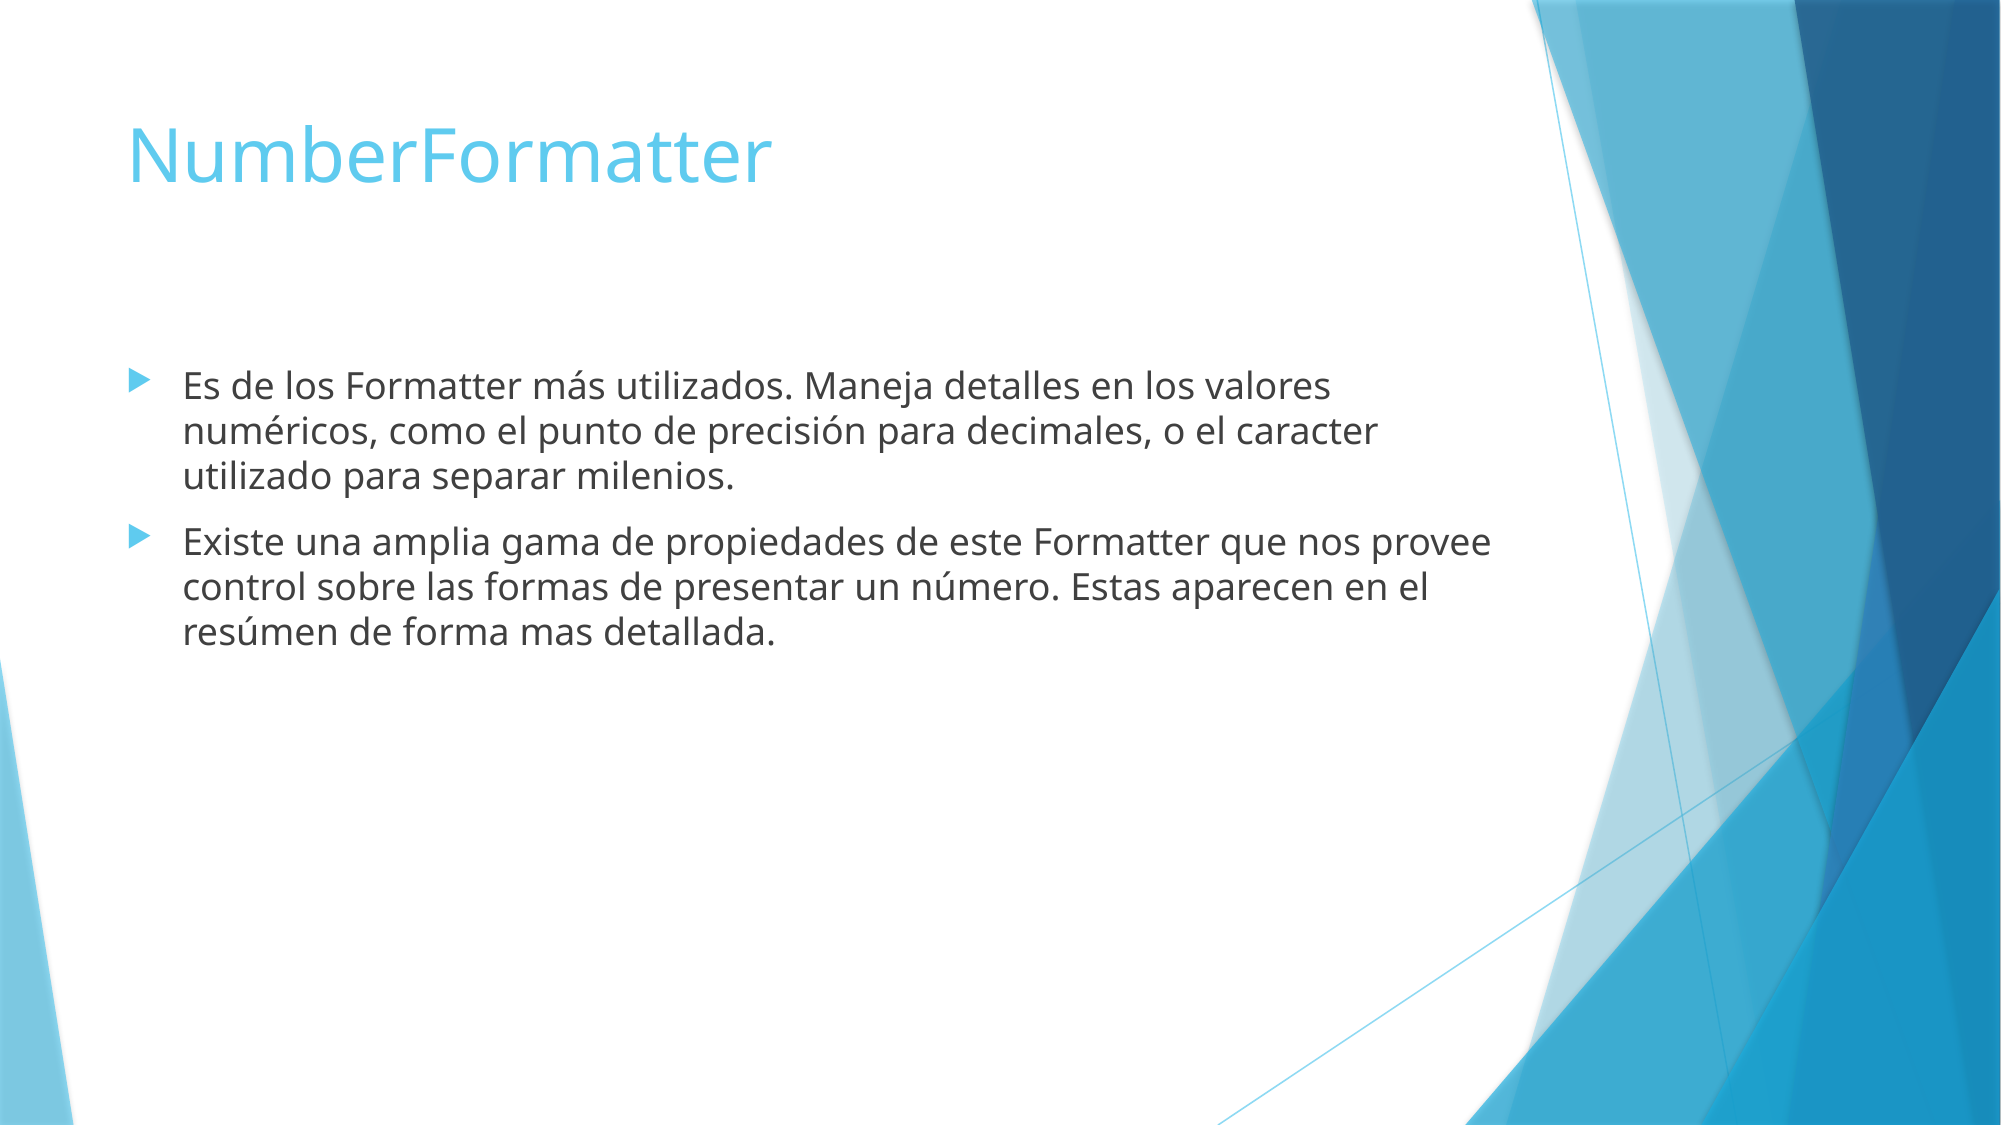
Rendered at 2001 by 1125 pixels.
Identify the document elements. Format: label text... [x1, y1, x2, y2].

title NumberFormatter [111, 99, 1522, 317]
list Es de los Formatter más utilizados. Maneja detalles en los valores numéricos, como el punto de precisión para decimales, o el caracter utilizado para separar milenios. Existe una amplia gama de propiedades de este Formatter que nos provee control sobre las formas de presentar un número. Estas aparecen en el resúmen de forma mas detallada. [111, 354, 1522, 992]
